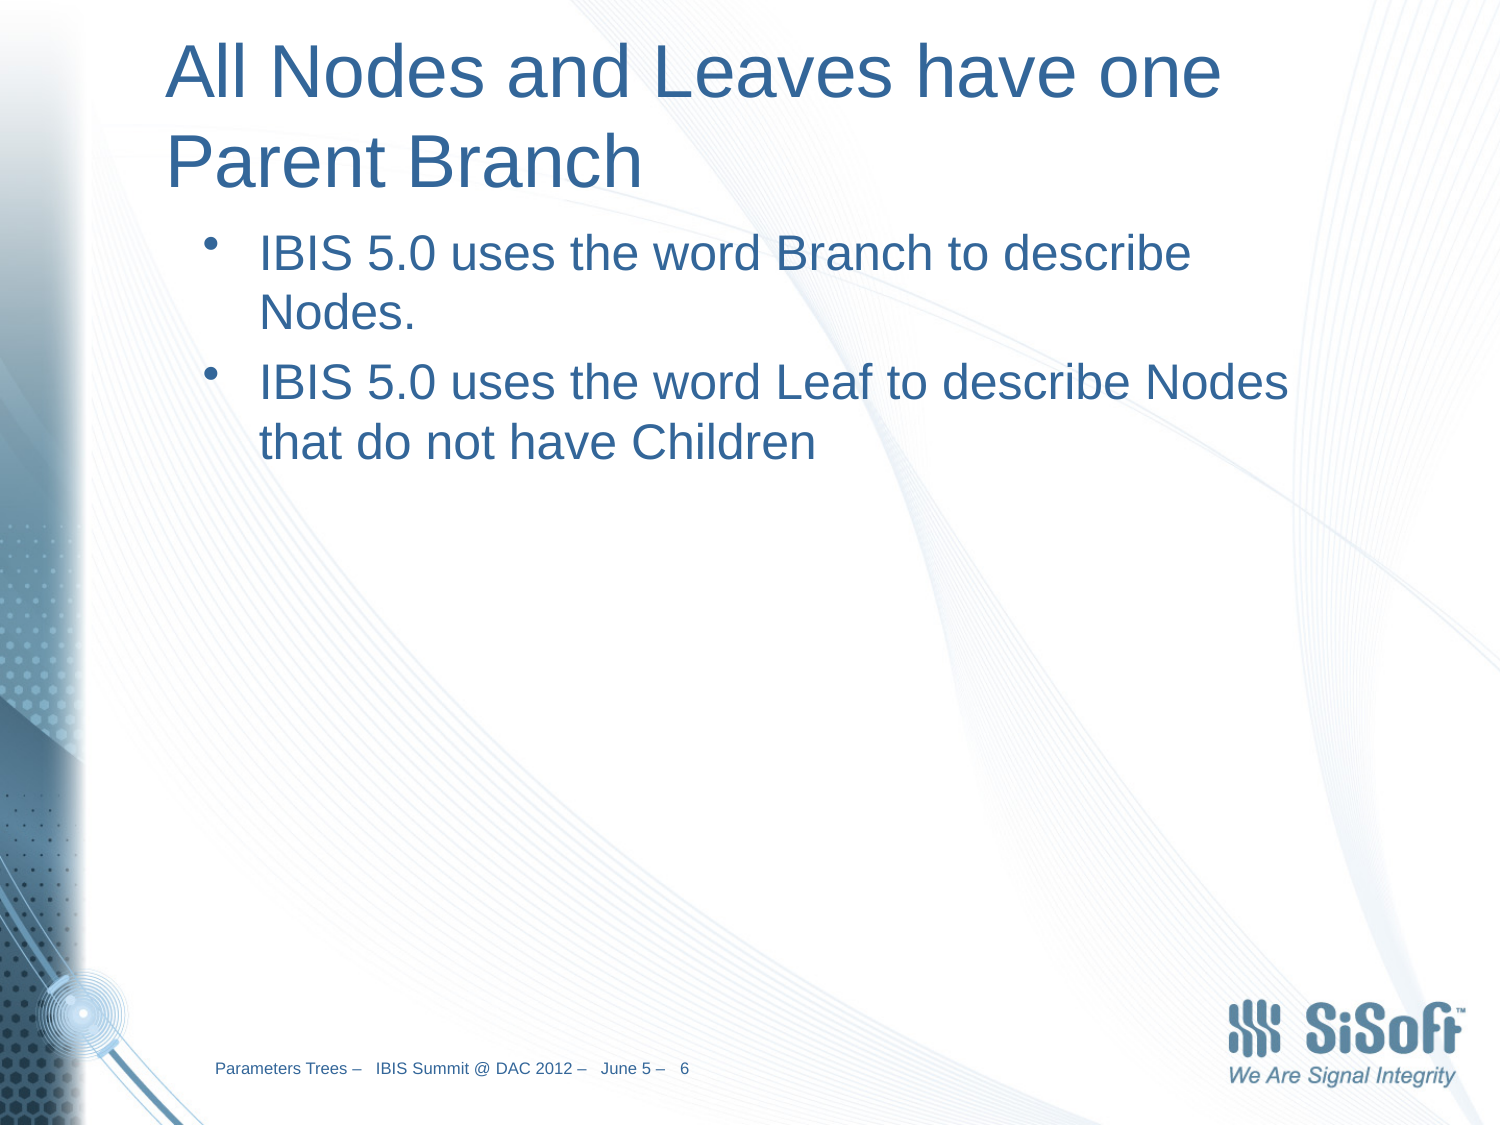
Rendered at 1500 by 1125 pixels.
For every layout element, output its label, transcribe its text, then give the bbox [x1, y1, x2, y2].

list IBIS 5.0 uses the word Branch to describe Nodes. IBIS 5.0 uses the word Leaf to describe Nodes that do not have Children [187, 212, 1363, 963]
title All Nodes and Leaves have one Parent Branch [150, 24, 1300, 200]
footer Parameters Trees – IBIS Summit @ DAC 2012 – June 5 – 6 [200, 1050, 975, 1104]
picture [0, 0, 1500, 1125]
